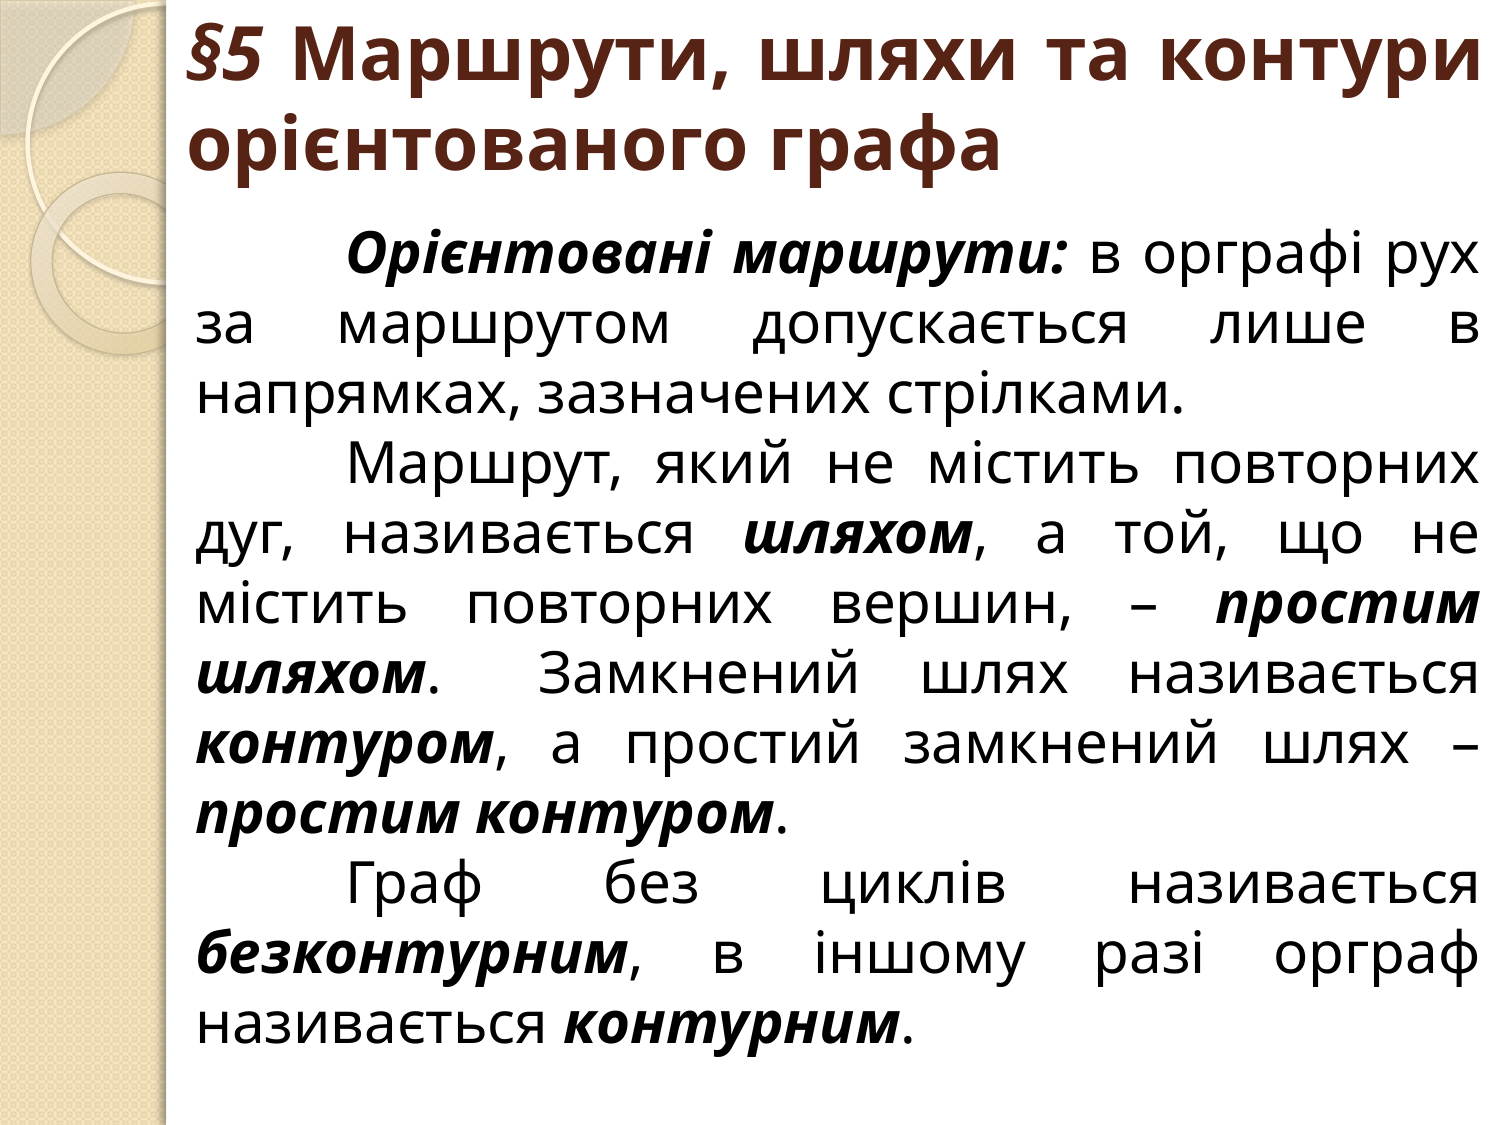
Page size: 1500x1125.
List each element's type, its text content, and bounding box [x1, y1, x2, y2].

title §5 Маршрути, шляхи та контури орієнтованого графа [171, 1, 1500, 190]
list Орієнтовані маршрути: в орграфі рух за маршрутом допускається лише в напрямках, зазначених стрілками. Маршрут, який не містить повторних дуг, називається шляхом, а той, що не містить повторних вершин, – простим шляхом. Замкнений шлях називається контуром, а простий замкнений шлях – простим контуром. Граф без циклів називається безконтурним, в іншому разі орграф називається контурним. [166, 208, 1496, 996]
